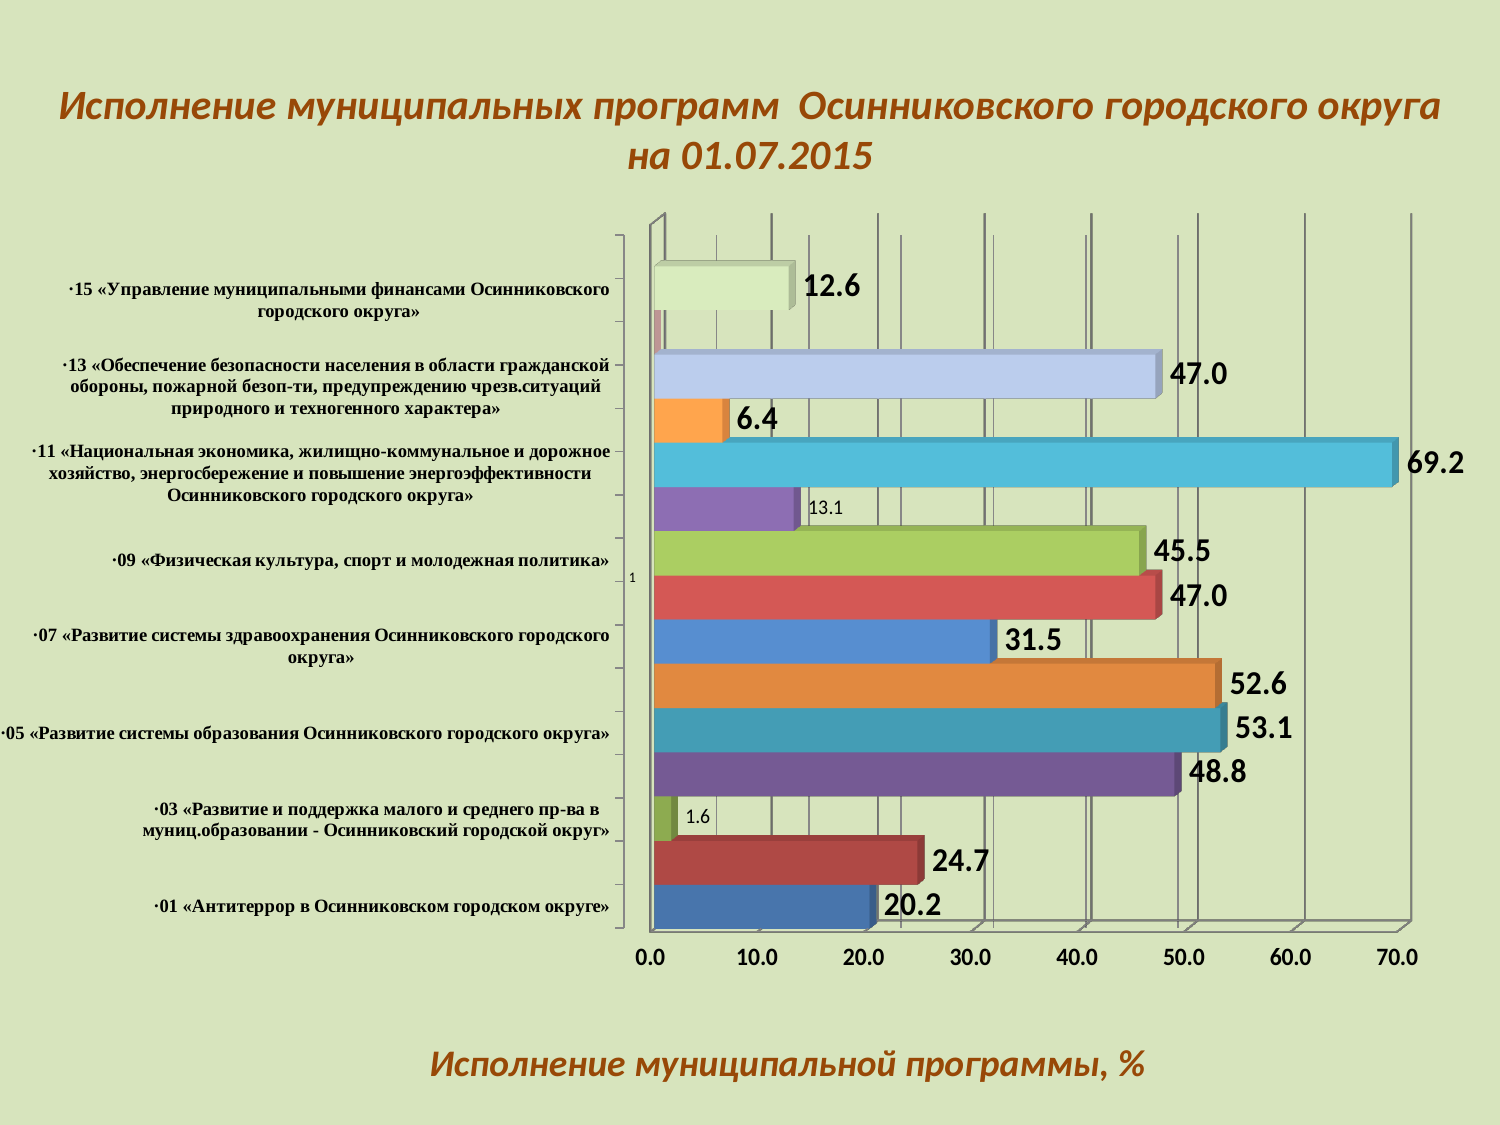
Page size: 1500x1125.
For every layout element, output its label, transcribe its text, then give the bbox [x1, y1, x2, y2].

chart [0, 210, 1466, 1015]
title Исполнение муниципальных программ Осинниковского городского округа на 01.07.2015 [35, 45, 1465, 211]
text_box Исполнение муниципальной программы, % [414, 1031, 1161, 1091]
